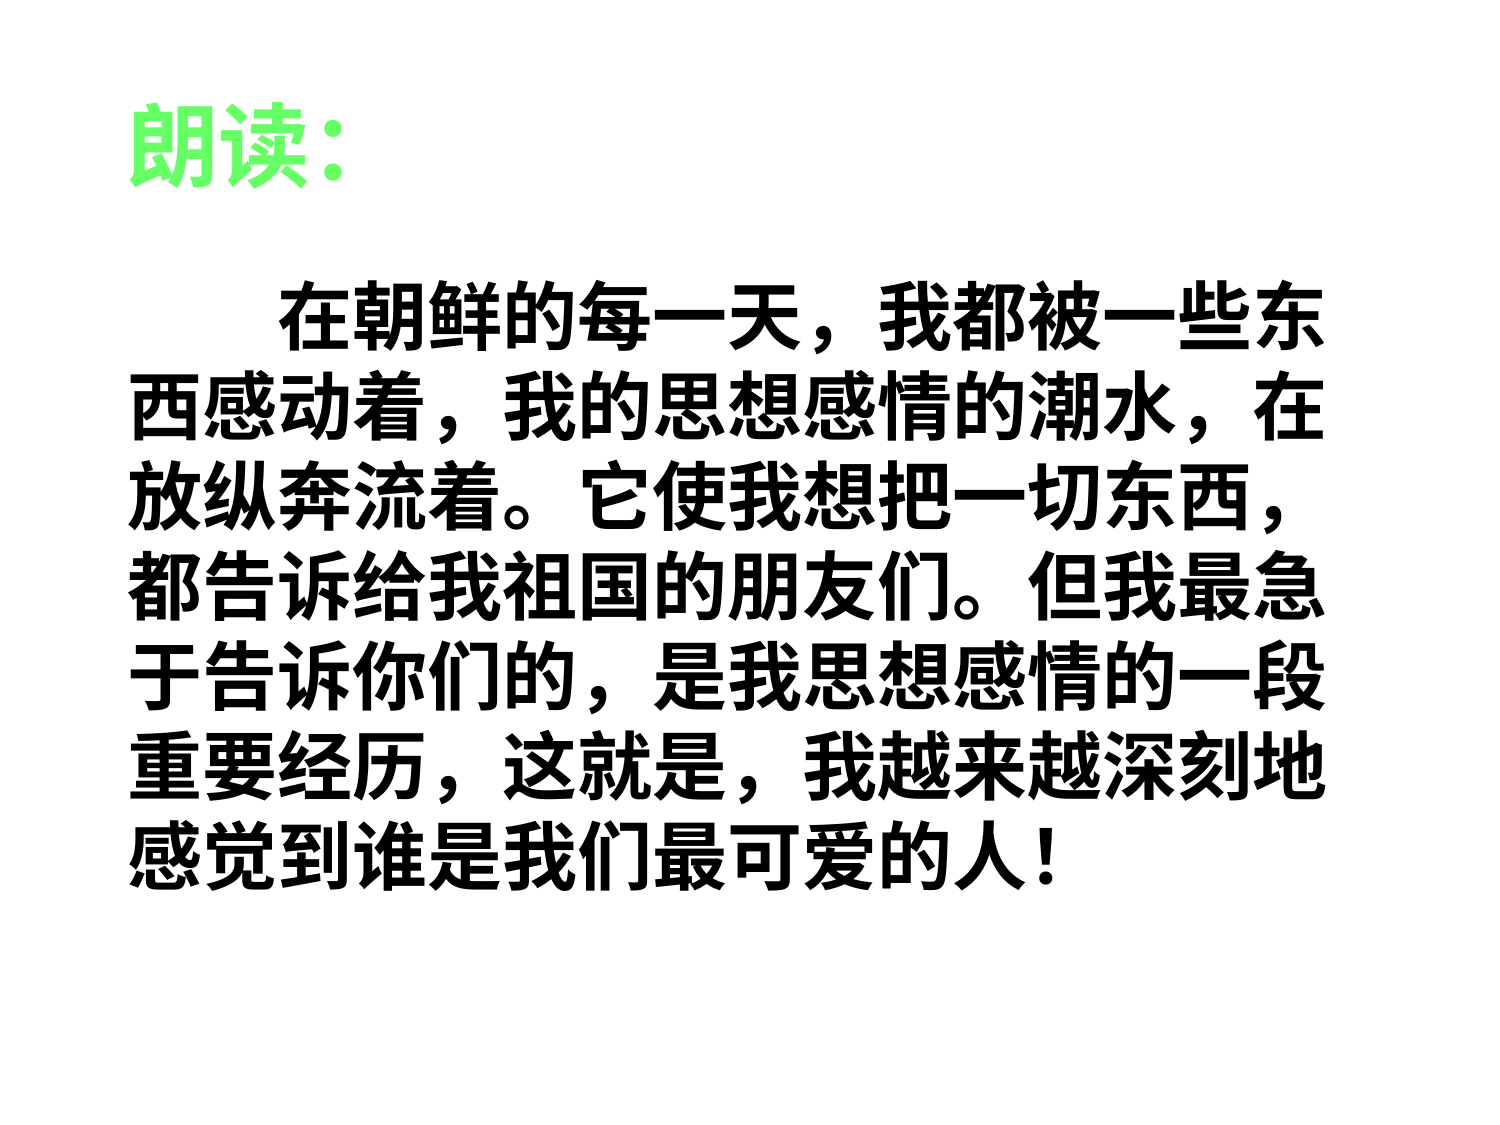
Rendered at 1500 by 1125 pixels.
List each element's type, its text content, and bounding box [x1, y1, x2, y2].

list 在朝鲜的每一天，我都被一些东西感动着，我的思想感情的潮水，在放纵奔流着。它使我想把一切东西，都告诉给我祖国的朋友们。但我最急于告诉你们的，是我思想感情的一段重要经历，这就是，我越来越深刻地感觉到谁是我们最可爱的人！ [112, 262, 1388, 1038]
title 朗读： [112, 49, 1388, 238]
